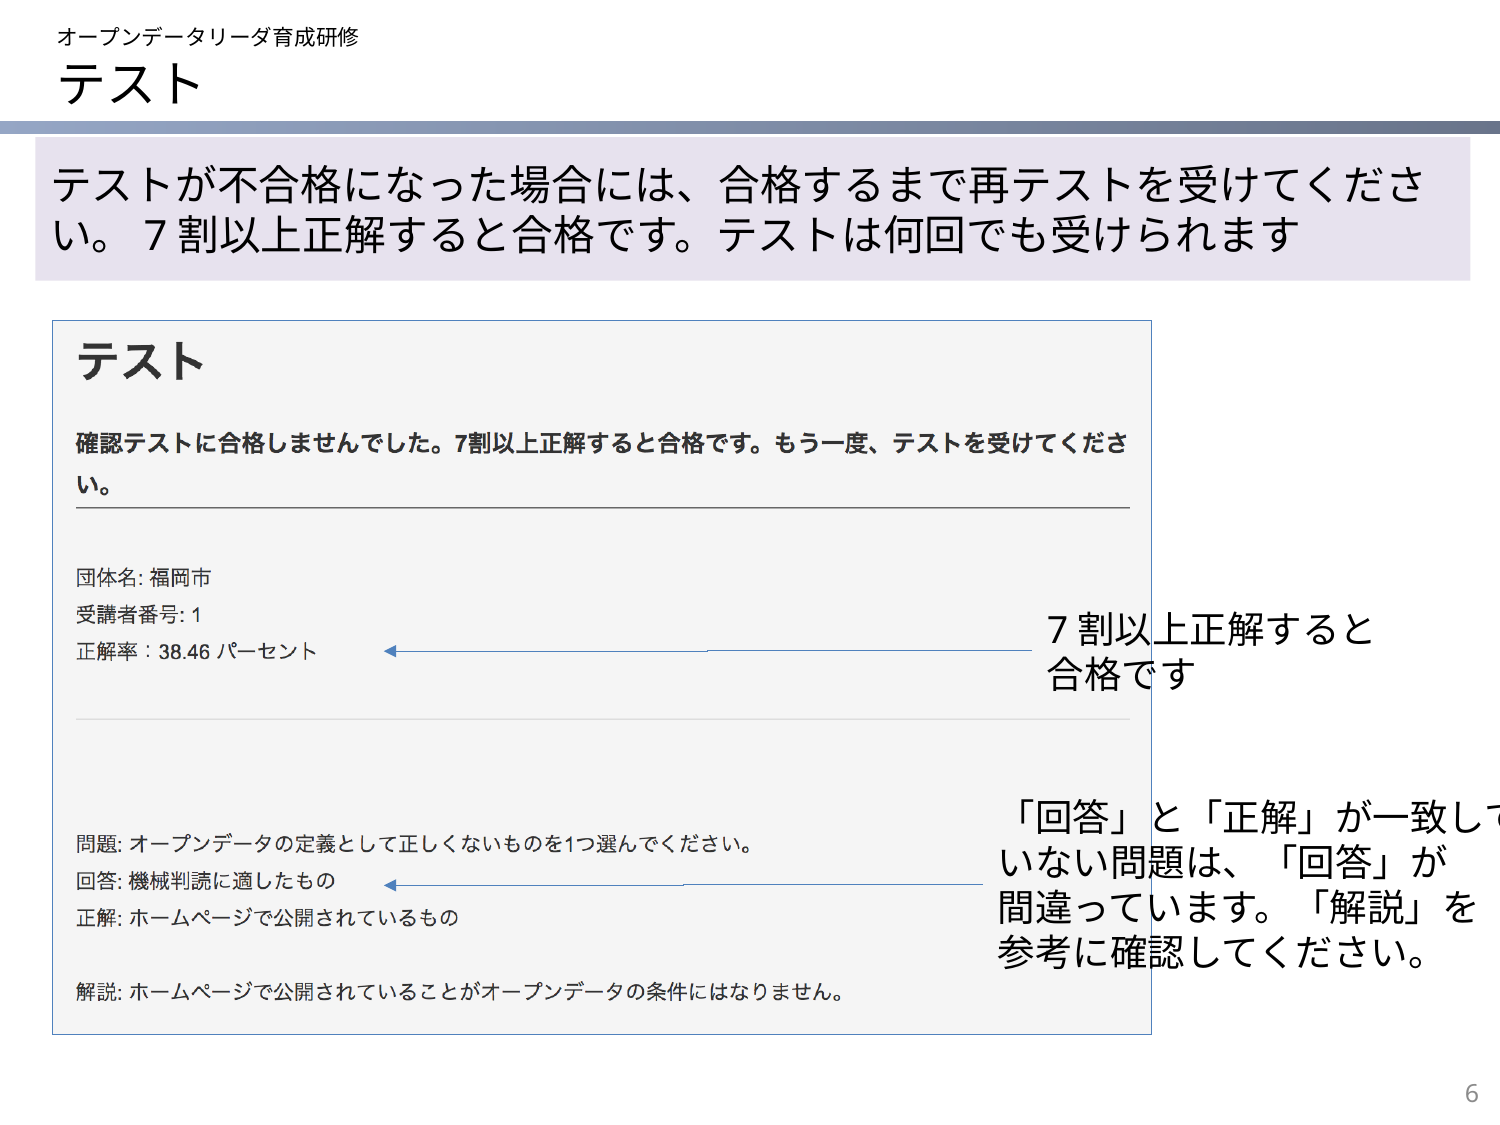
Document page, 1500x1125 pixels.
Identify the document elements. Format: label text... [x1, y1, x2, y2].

picture [52, 320, 1152, 1035]
title テスト [41, 58, 1471, 122]
slide_number 6 [1411, 1070, 1495, 1118]
text_box 「回答」と「正解」が一致して いない問題は、「回答」が 間違っています。「解説」を 参考に確認してください。 [1152, 786, 1500, 982]
text_box テストが不合格になった場合には、合格するまで再テストを受けてください。7割以上正解すると合格です。テストは何回でも受けられます [35, 137, 1471, 281]
text_box 7割以上正解すると 合格です [1152, 598, 1392, 703]
text_box オープンデータリーダ育成研修 [41, 19, 1471, 58]
